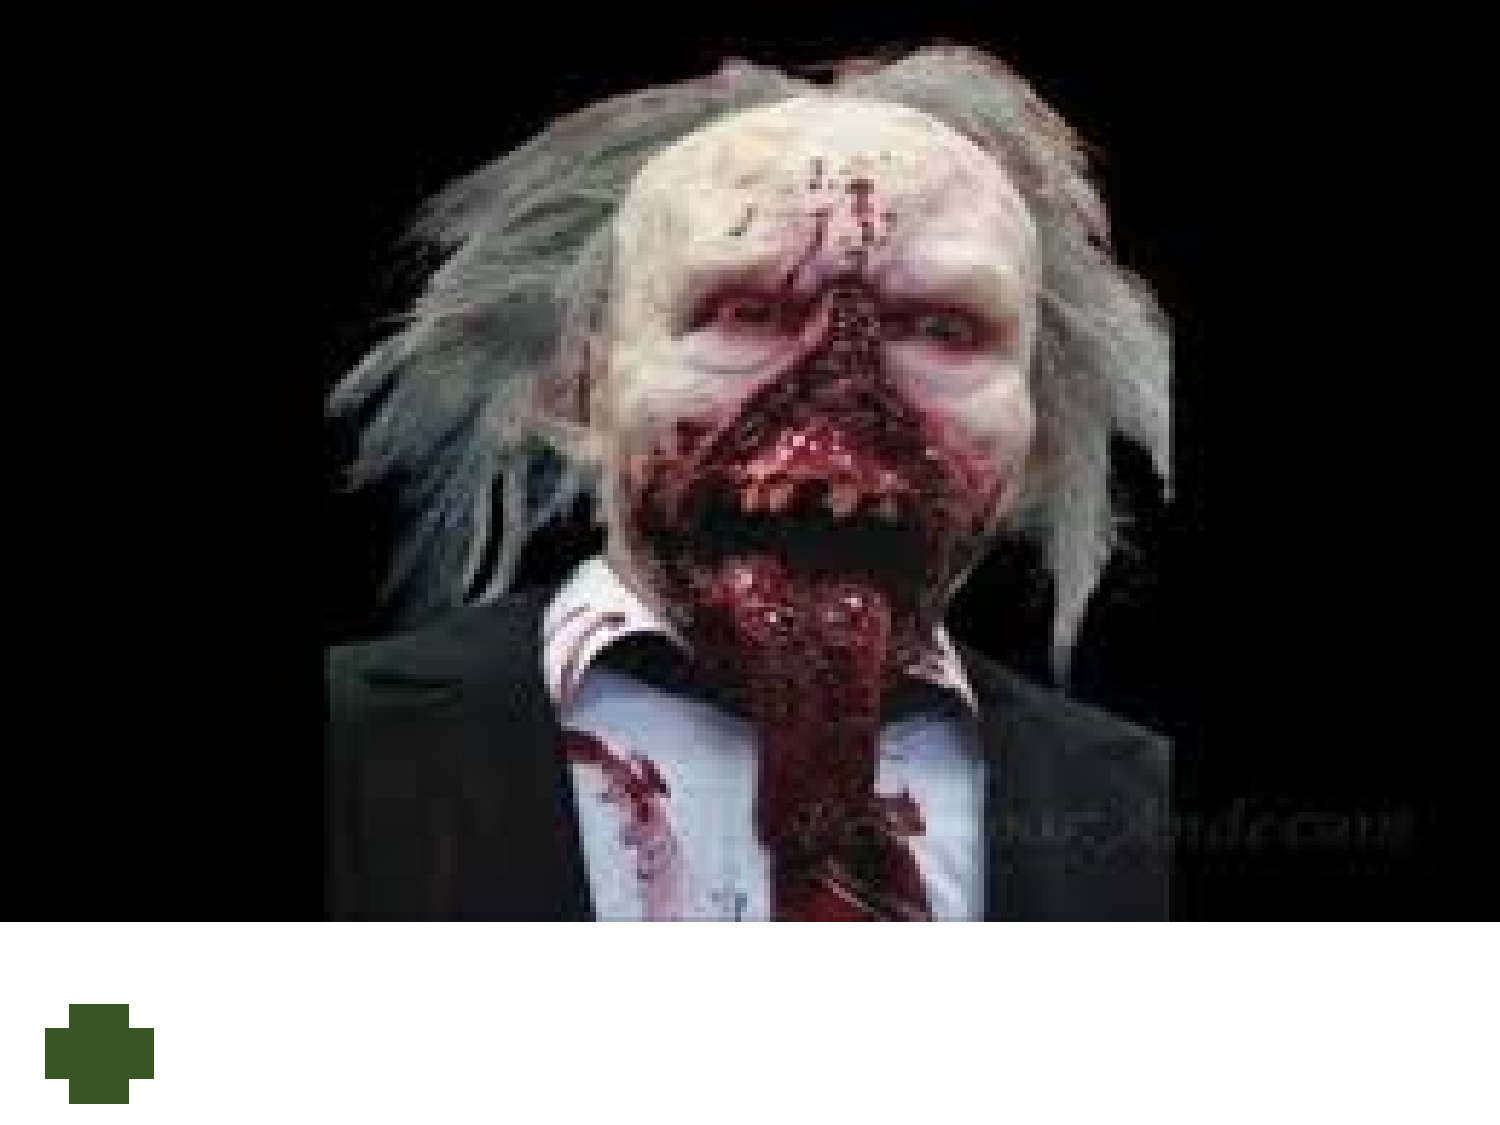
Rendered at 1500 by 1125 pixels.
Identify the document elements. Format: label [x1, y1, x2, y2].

picture [0, 0, 1500, 922]
text_box [45, 1004, 154, 1104]
